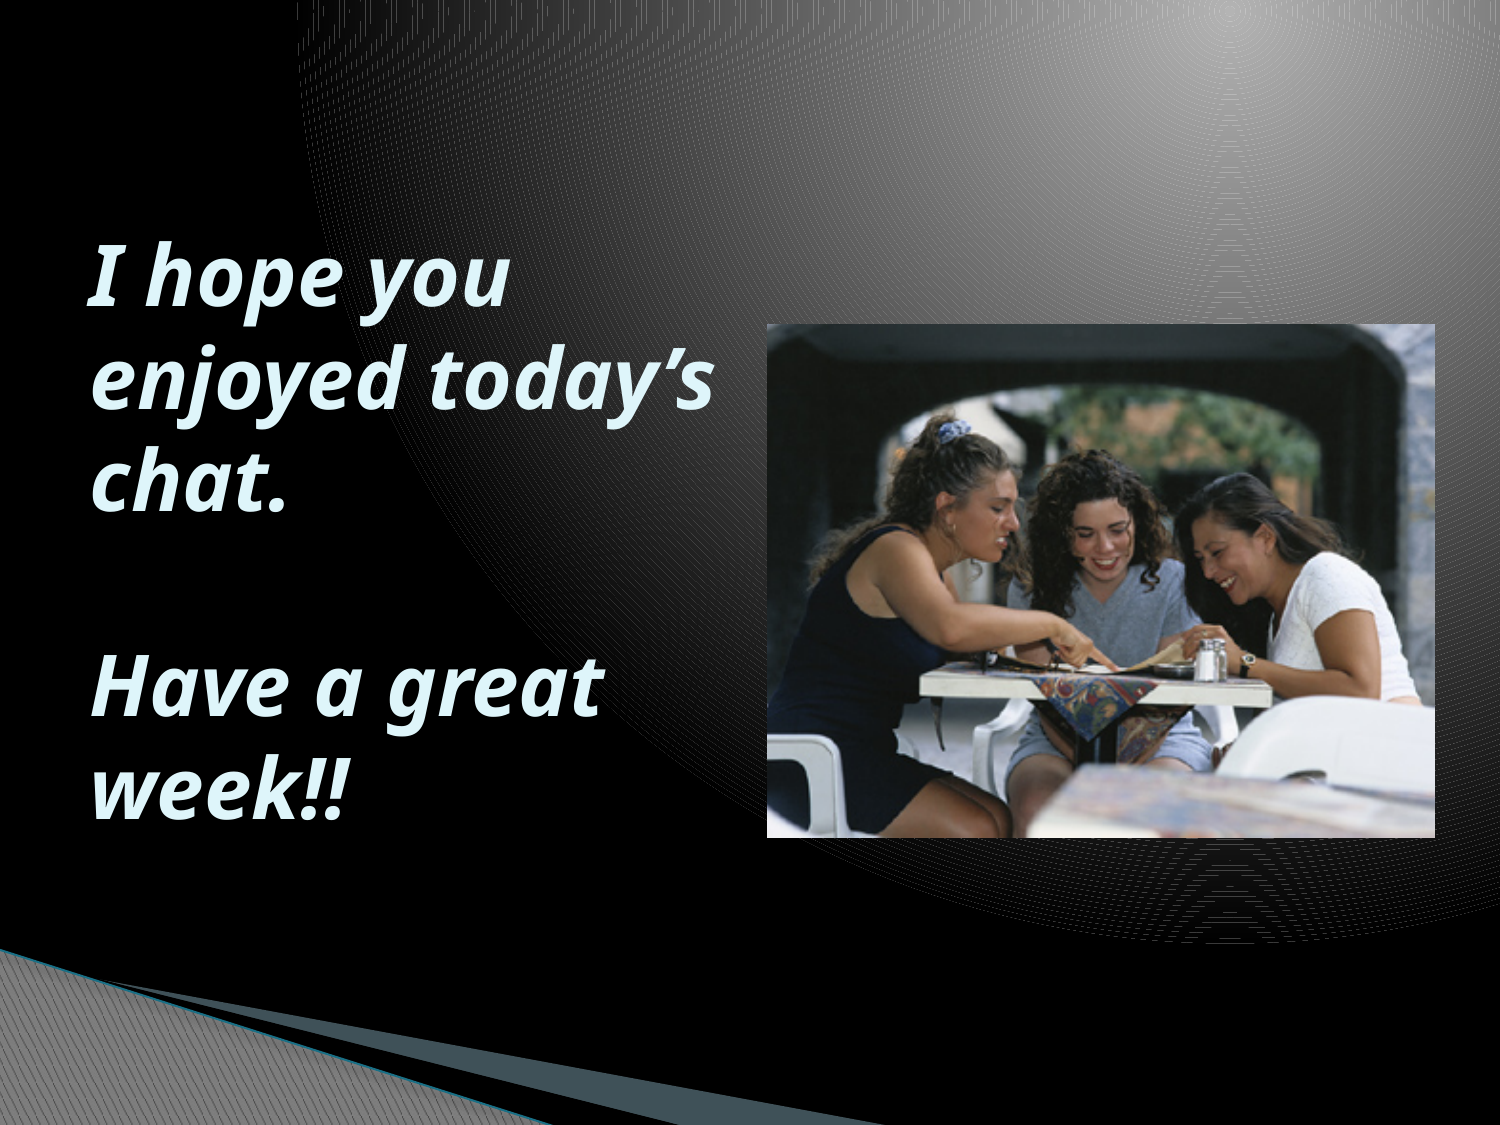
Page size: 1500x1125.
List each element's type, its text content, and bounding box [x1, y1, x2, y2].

picture [767, 324, 1435, 838]
title I hope you enjoyed today’s chat. Have a great week!! [75, 45, 750, 1013]
picture [0, 952, 543, 1125]
